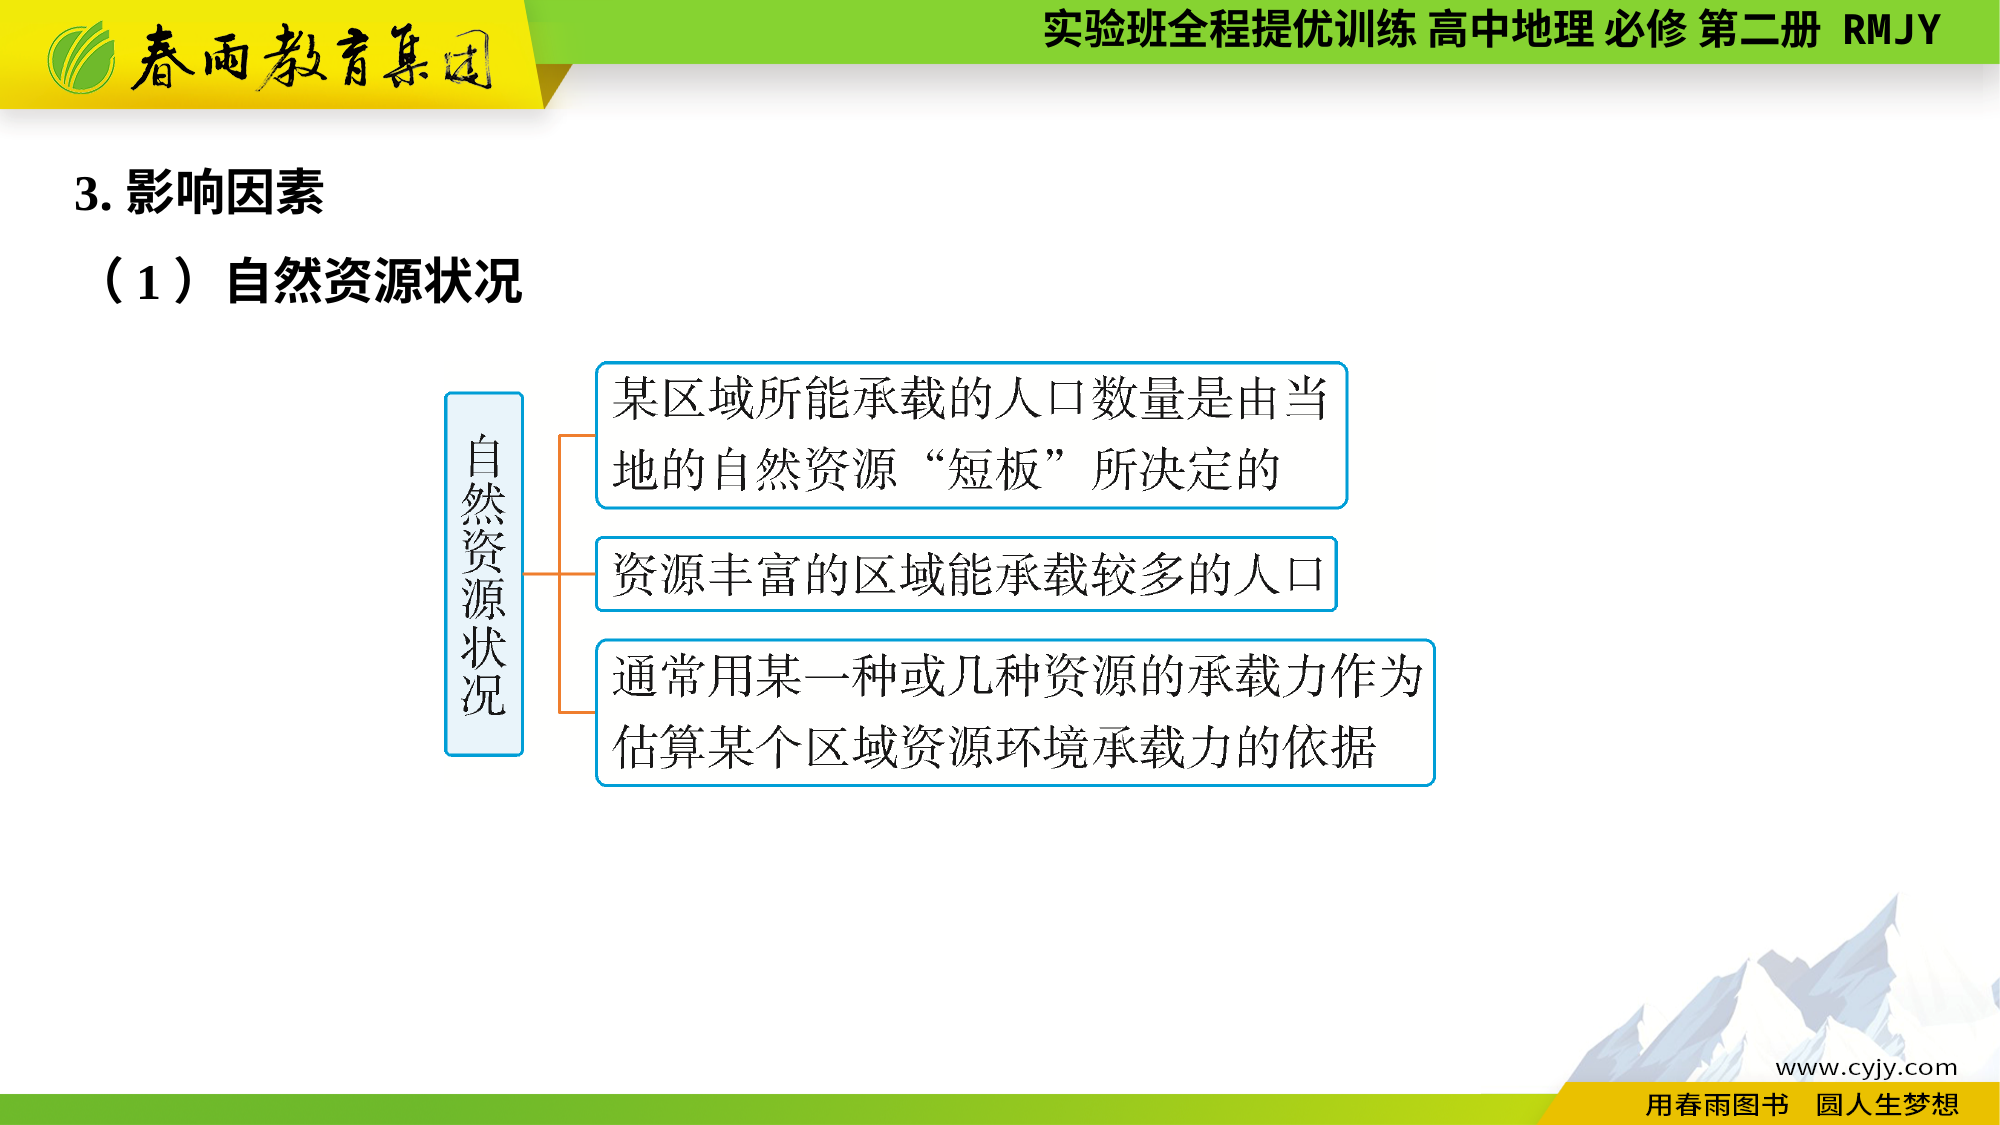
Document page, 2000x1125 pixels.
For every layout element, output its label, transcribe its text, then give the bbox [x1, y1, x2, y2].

list 3.影响因素 （1）自然资源状况 [59, 122, 1944, 308]
picture [0, 0, 2000, 1125]
